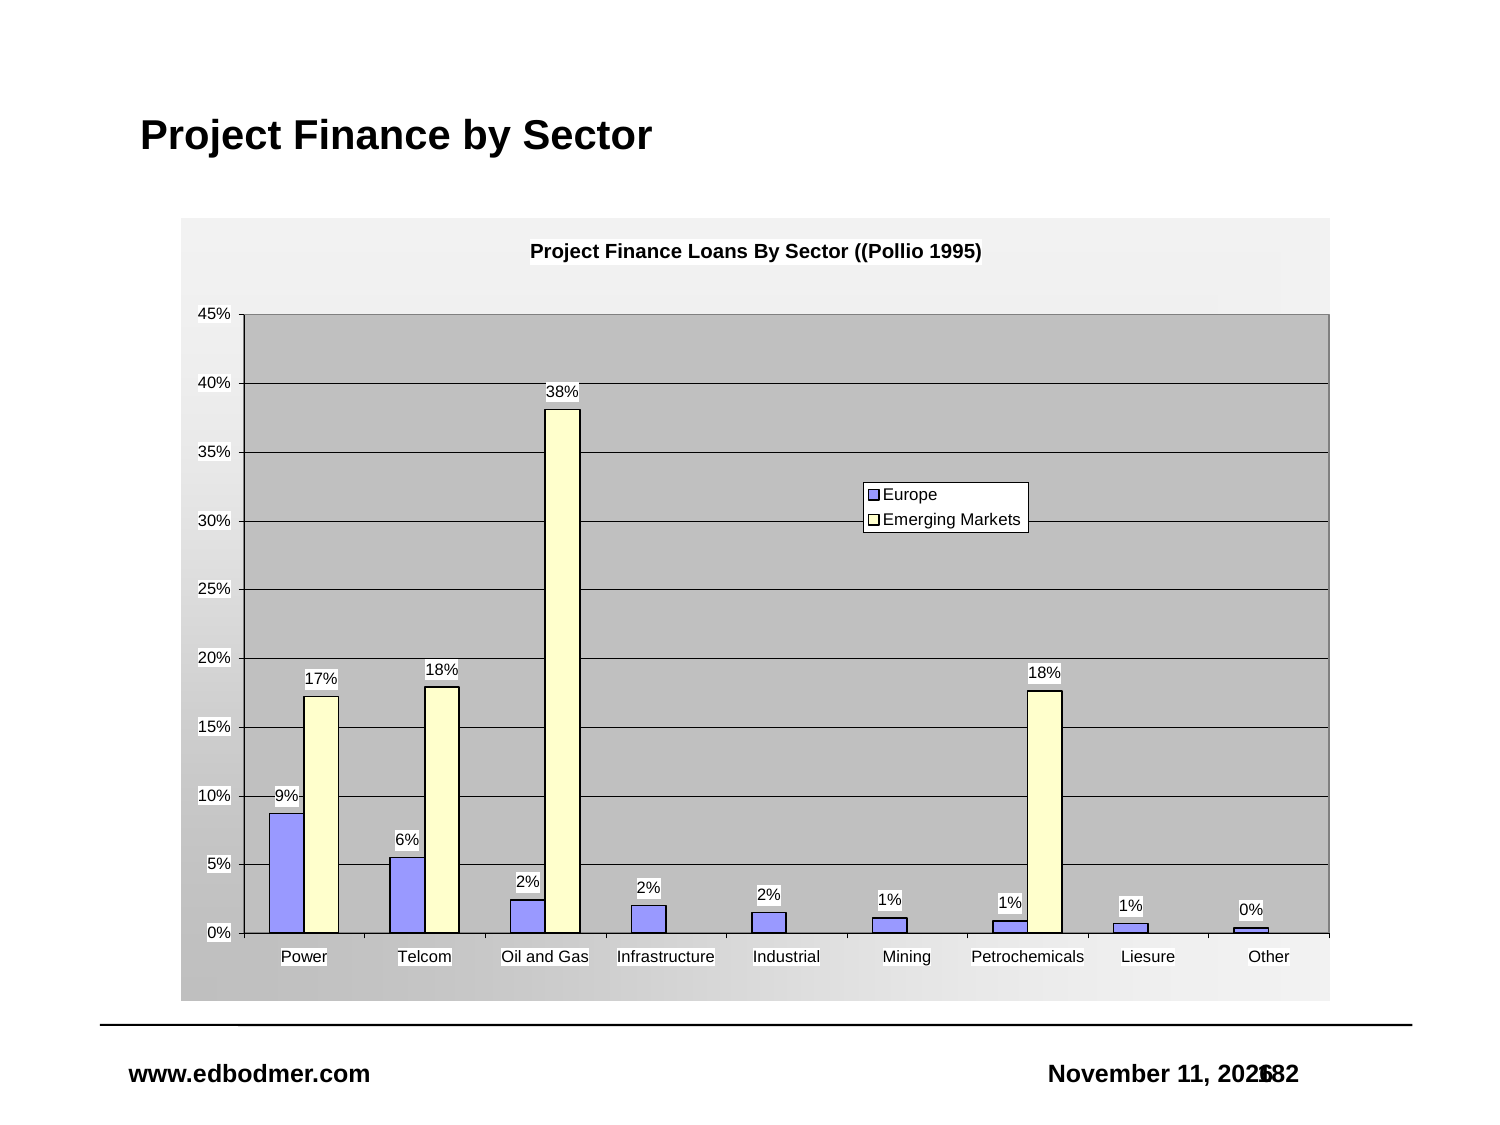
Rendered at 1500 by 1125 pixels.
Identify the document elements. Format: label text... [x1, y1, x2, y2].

title Project Finance by Sector [124, 99, 1288, 226]
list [174, 212, 1338, 1008]
